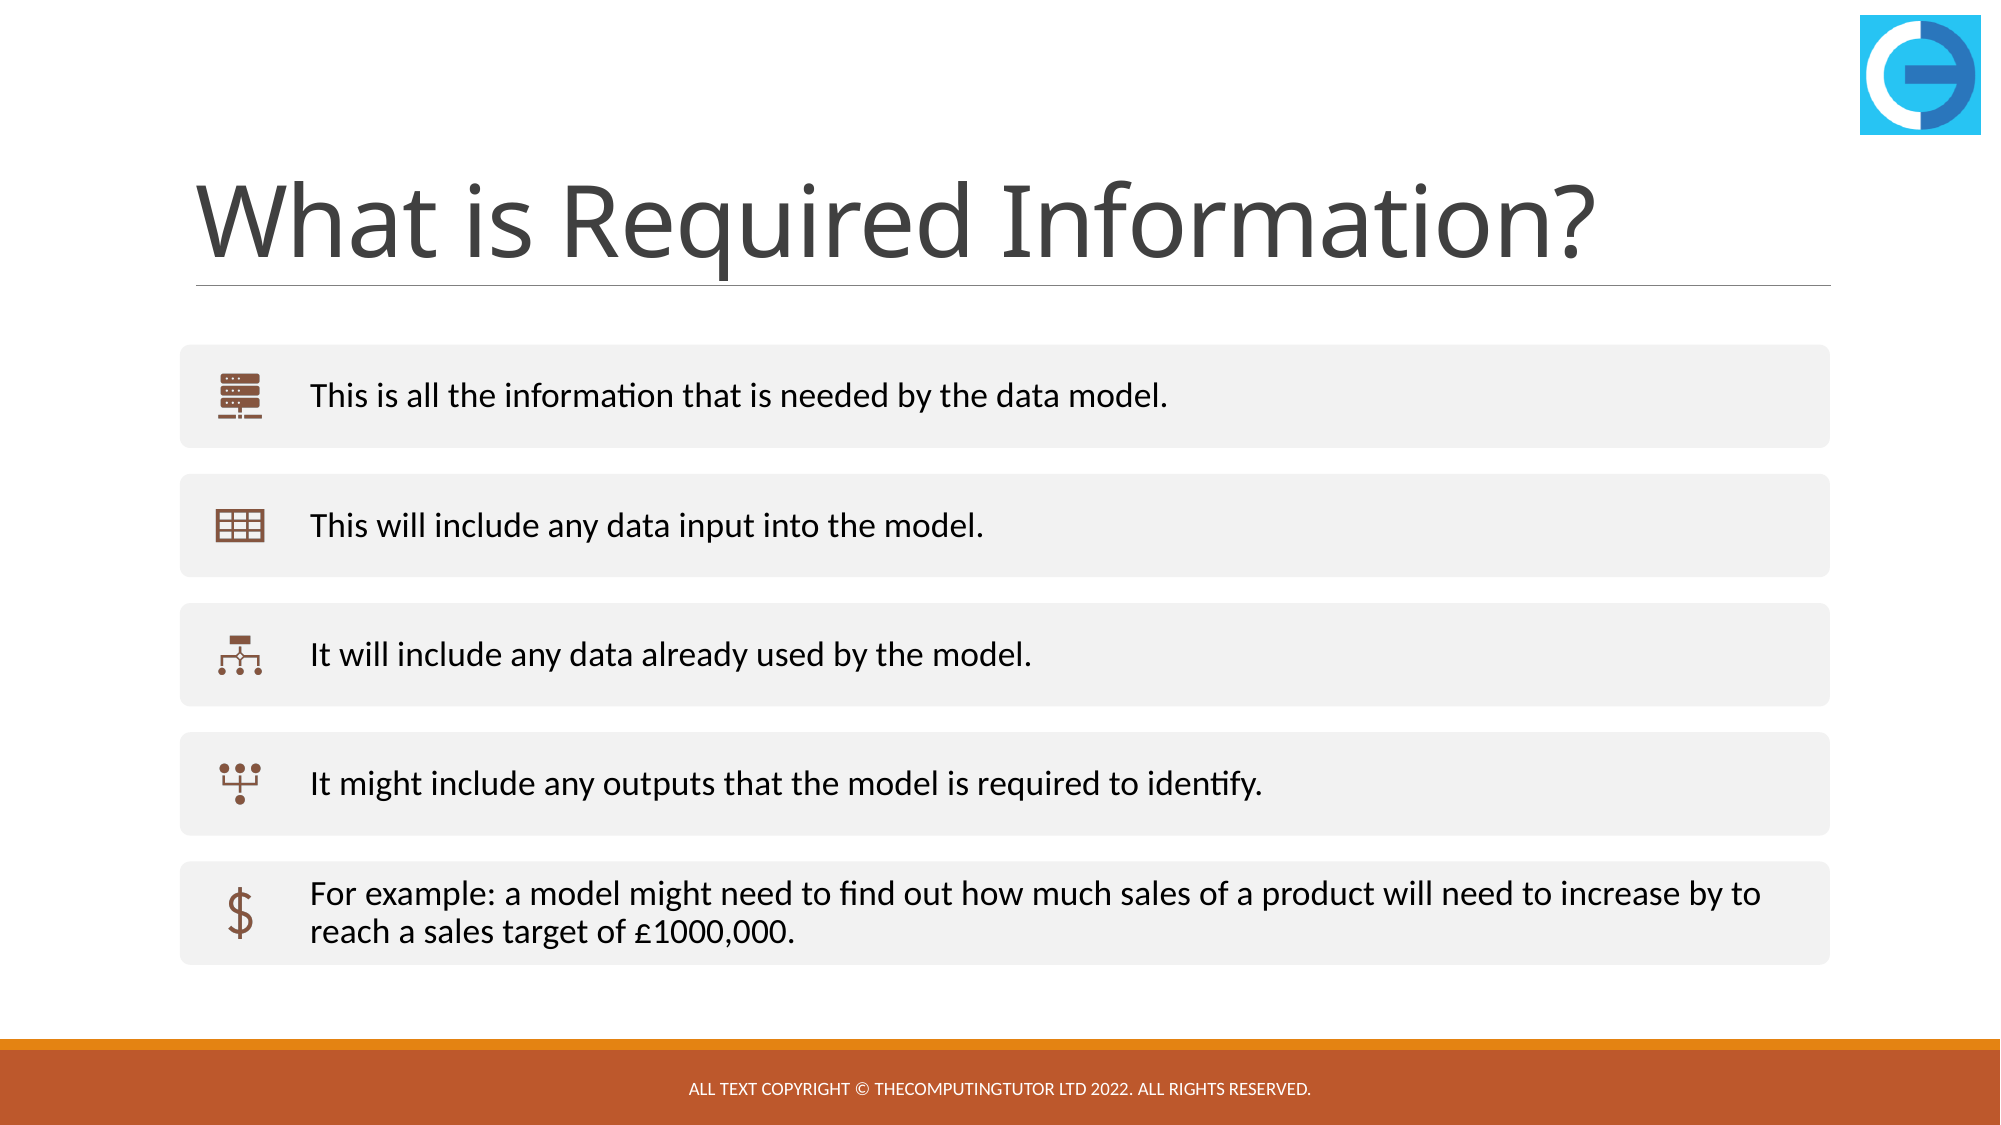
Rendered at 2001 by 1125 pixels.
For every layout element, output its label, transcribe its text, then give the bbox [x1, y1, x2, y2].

picture [1860, 15, 1981, 135]
title What is Required Information? [180, 47, 1830, 285]
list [179, 343, 1831, 966]
footer All text copyright © TheComputingTutor Ltd 2022. All rights Reserved. [604, 1059, 1396, 1120]
